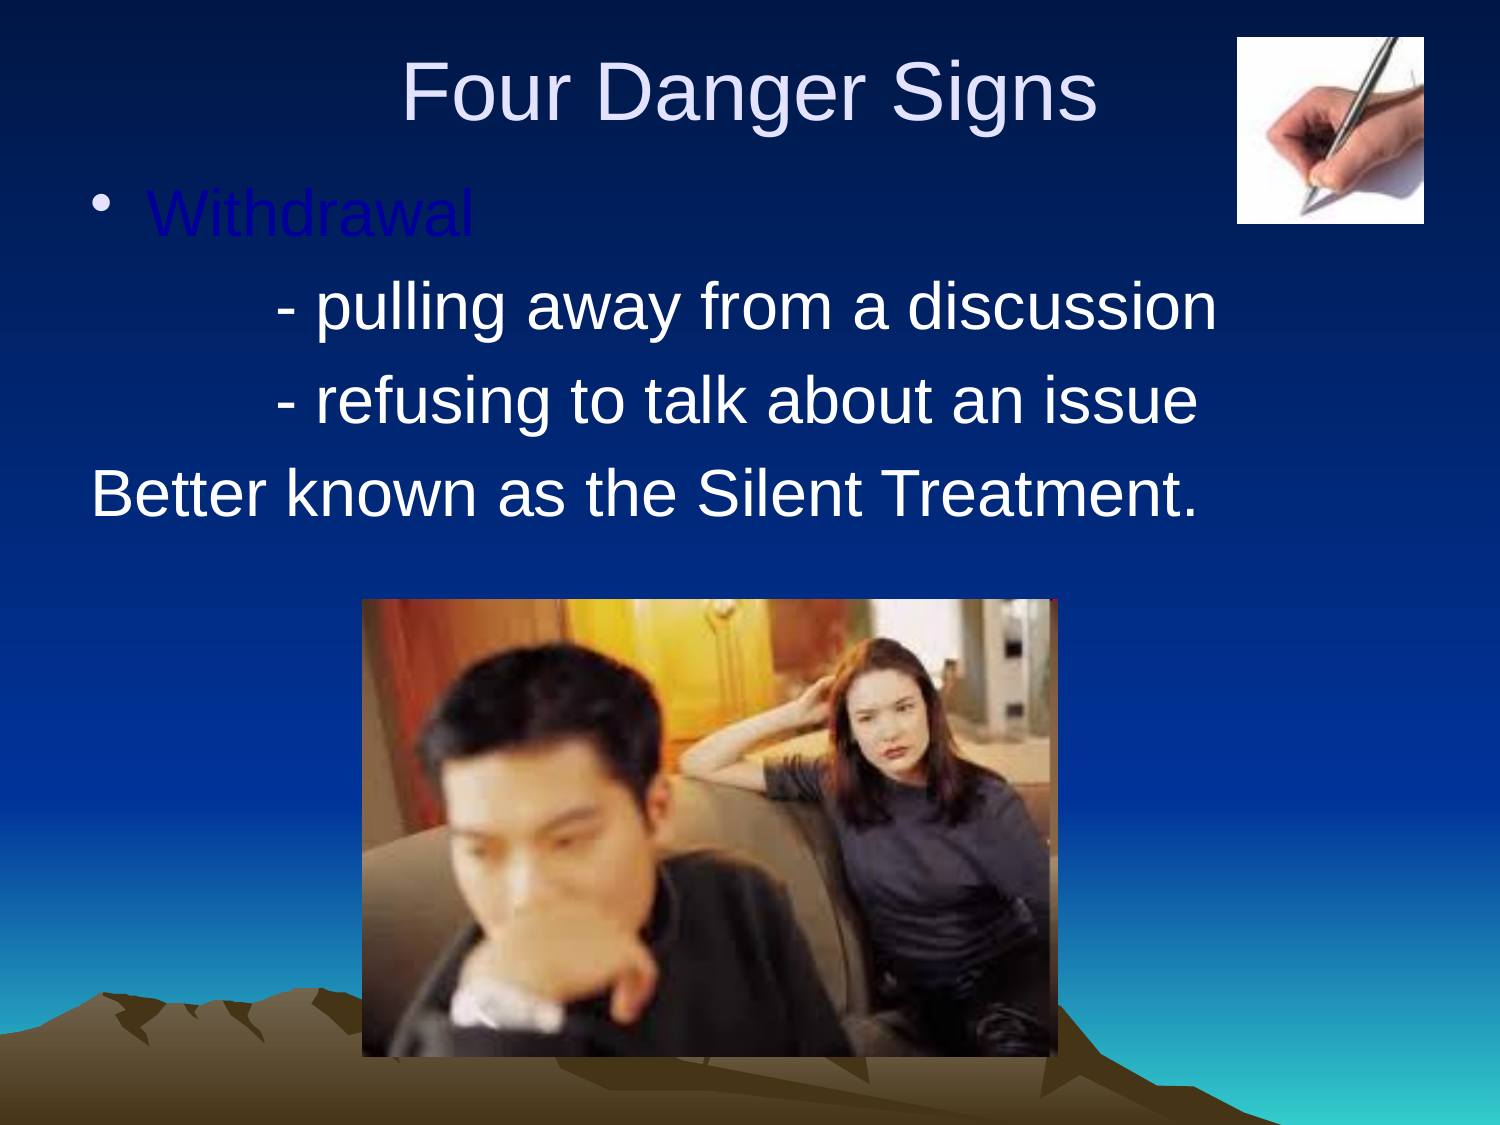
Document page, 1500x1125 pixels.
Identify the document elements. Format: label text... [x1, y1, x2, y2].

list Withdrawal - pulling away from a discussion - refusing to talk about an issue Better known as the Silent Treatment. [74, 162, 1426, 1001]
picture [1237, 37, 1424, 224]
picture [362, 599, 1058, 1057]
title Four Danger Signs [75, 37, 1235, 138]
